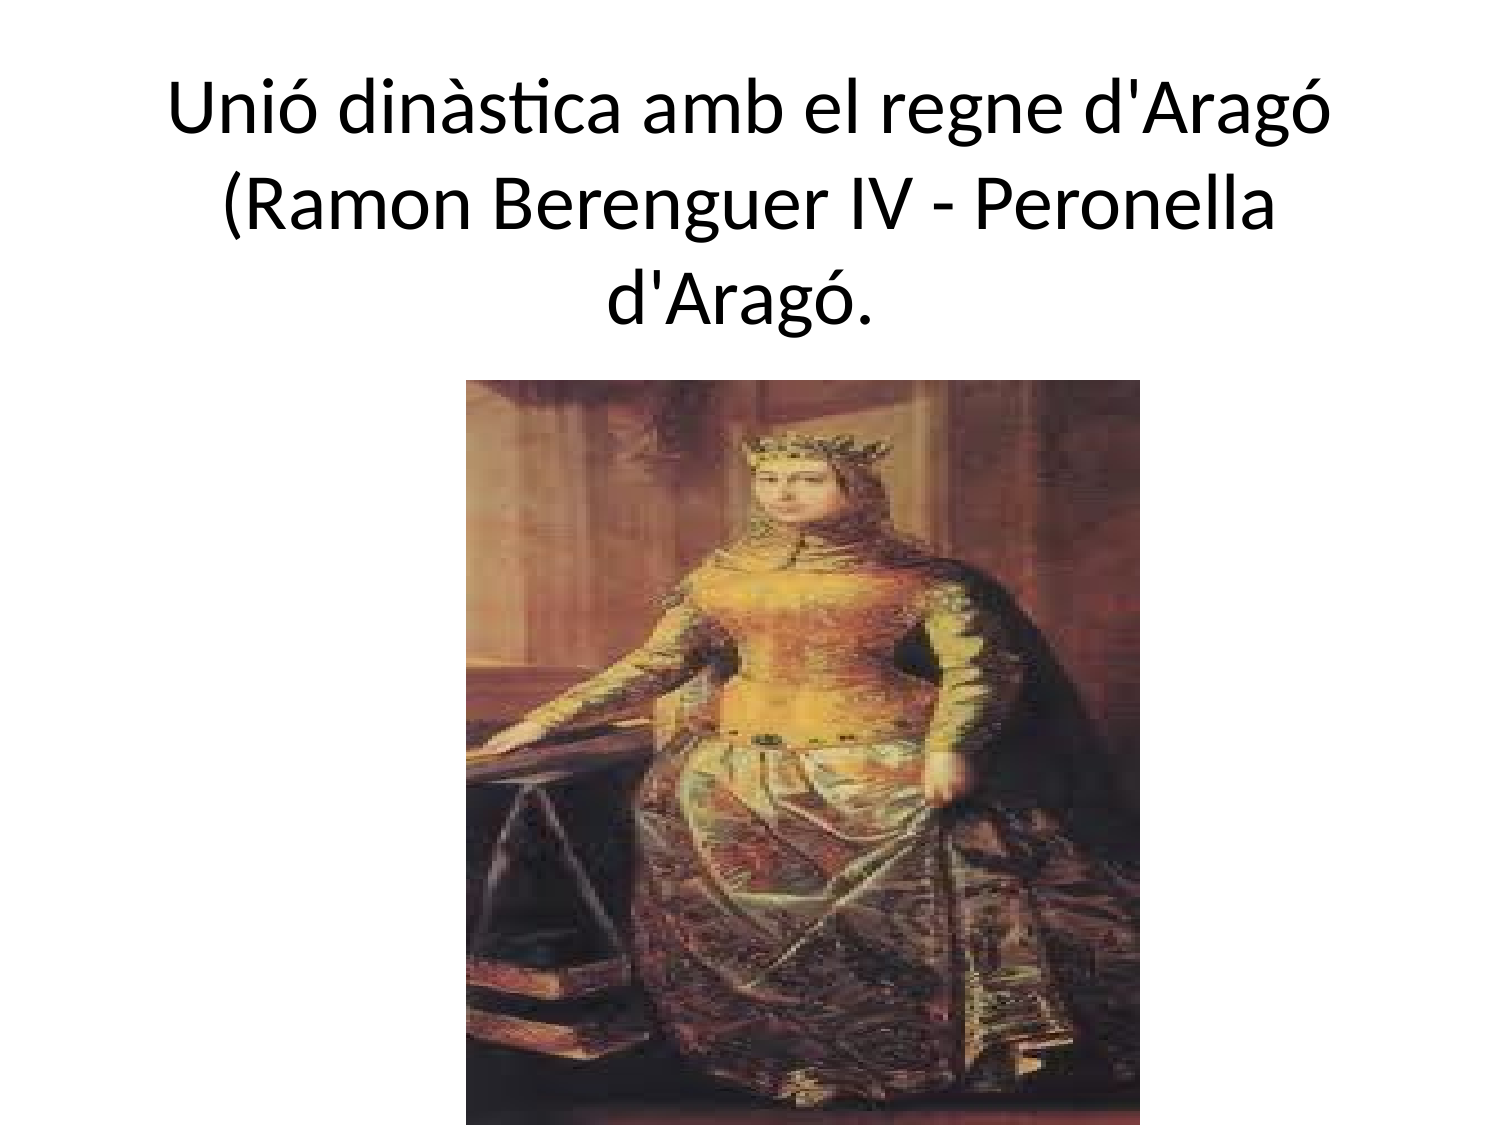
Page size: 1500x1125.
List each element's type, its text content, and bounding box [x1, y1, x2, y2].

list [466, 380, 1140, 1125]
title Unió dinàstica amb el regne d'Aragó (Ramon Berenguer IV - Peronella d'Aragó. [75, 45, 1425, 350]
